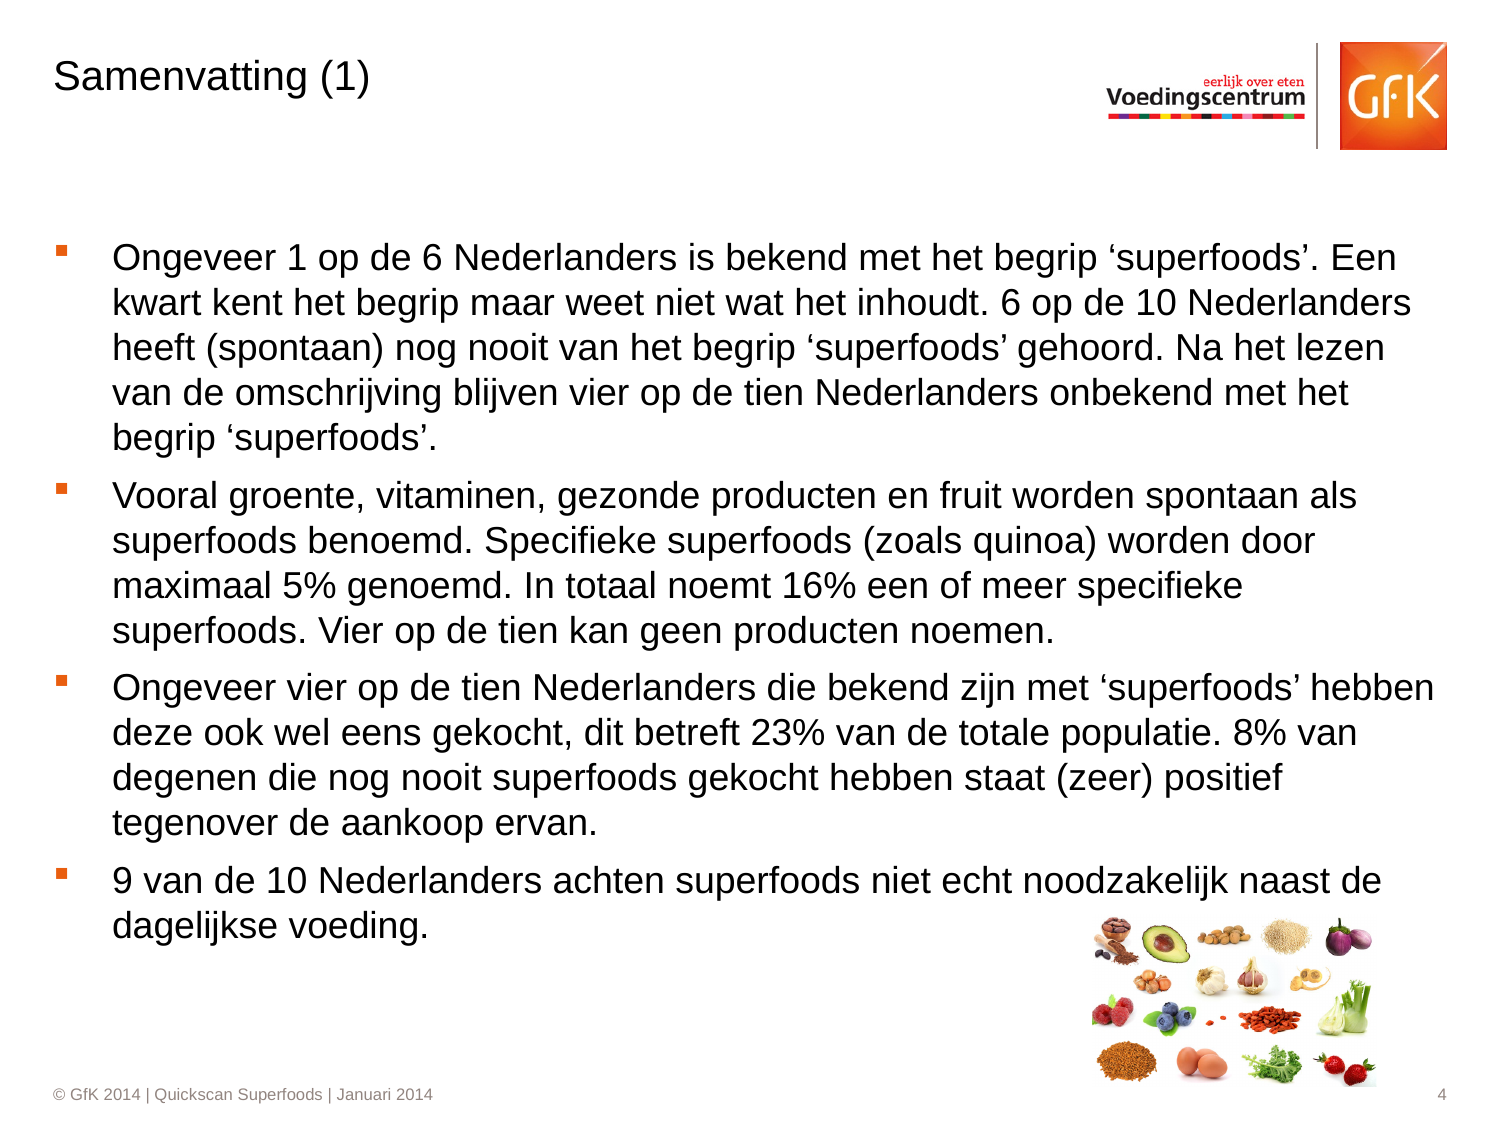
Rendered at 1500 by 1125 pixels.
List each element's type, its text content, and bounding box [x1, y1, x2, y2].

picture [1092, 914, 1377, 1087]
picture [1340, 42, 1447, 150]
title Samenvatting (1) [53, 42, 1093, 149]
picture [1104, 73, 1306, 120]
list Ongeveer 1 op de 6 Nederlanders is bekend met het begrip ‘superfoods’. Een kwart kent het begrip maar weet niet wat het inhoudt. 6 op de 10 Nederlanders heeft (spontaan) nog nooit van het begrip ‘superfoods’ gehoord. Na het lezen van de omschrijving blijven vier op de tien Nederlanders onbekend met het begrip ‘superfoods’. Vooral groente, vitaminen, gezonde producten en fruit worden spontaan als superfoods benoemd. Specifieke superfoods (zoals quinoa) worden door maximaal 5% genoemd. In totaal noemt 16% een of meer specifieke superfoods. Vier op de tien kan geen producten noemen. Ongeveer vier op de tien Nederlanders die bekend zijn met ‘superfoods’ hebben deze ook wel eens gekocht, dit betreft 23% van de totale populatie. 8% van degenen die nog nooit superfoods gekocht hebben staat (zeer) positief tegenover de aankoop ervan. 9 van de 10 Nederlanders achten superfoods niet echt noodzakelijk naast de dagelijkse voeding. [53, 172, 1447, 1047]
